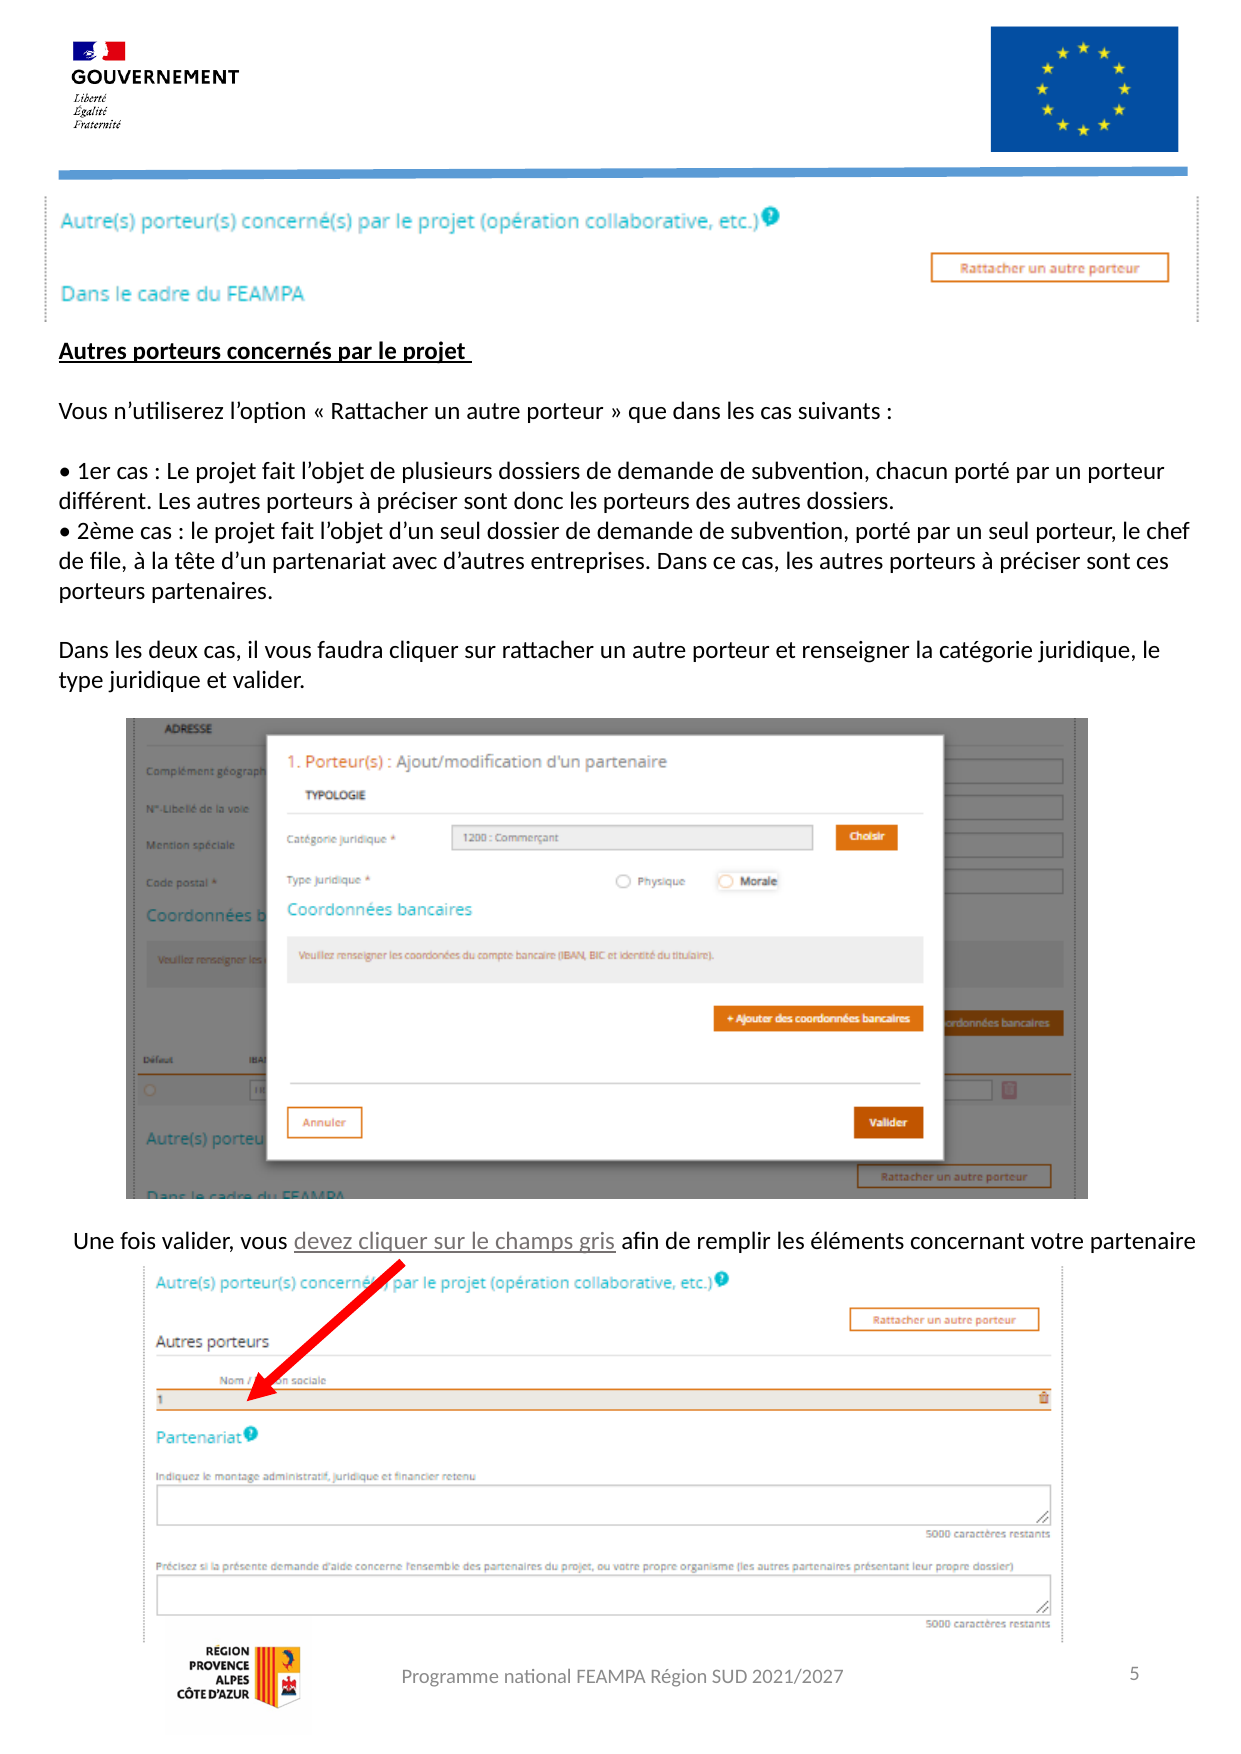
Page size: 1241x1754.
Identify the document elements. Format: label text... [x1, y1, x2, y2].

picture [52, 22, 258, 147]
text_box Une fois valider, vous devez cliquer sur le champs gris afin de remplir les éléments concernant votre partenaire [58, 1216, 1227, 1262]
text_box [58, 171, 1188, 175]
picture [990, 26, 1179, 152]
slide_number 5 [875, 1625, 1155, 1719]
footer Programme national FEAMPA Région SUD 2021/2027 [312, 1644, 983, 1723]
text_box Autres porteurs concernés par le projet Vous n’utiliserez l’option « Rattacher un autre porteur » que dans les cas suivants : • 1er cas : Le projet fait l’objet de plusieurs dossiers de demande de subvention, chacun porté par un porteur différent. Les autres porteurs à préciser sont donc les porteurs des autres dossiers. • 2ème cas : le projet fait l’objet d’un seul dossier de demande de subvention, porté par un seul porteur, le chef de file, à la tête d’un partenariat avec d’autres entreprises. Dans ce cas, les autres porteurs à préciser sont ces porteurs partenaires. Dans les deux cas, il vous faudra cliquer sur rattacher un autre porteur et renseigner la catégorie juridique, le type juridique et valider. [43, 327, 1212, 702]
picture [34, 195, 1212, 322]
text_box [246, 1262, 403, 1402]
picture [126, 718, 1088, 1199]
picture [114, 1265, 1100, 1735]
